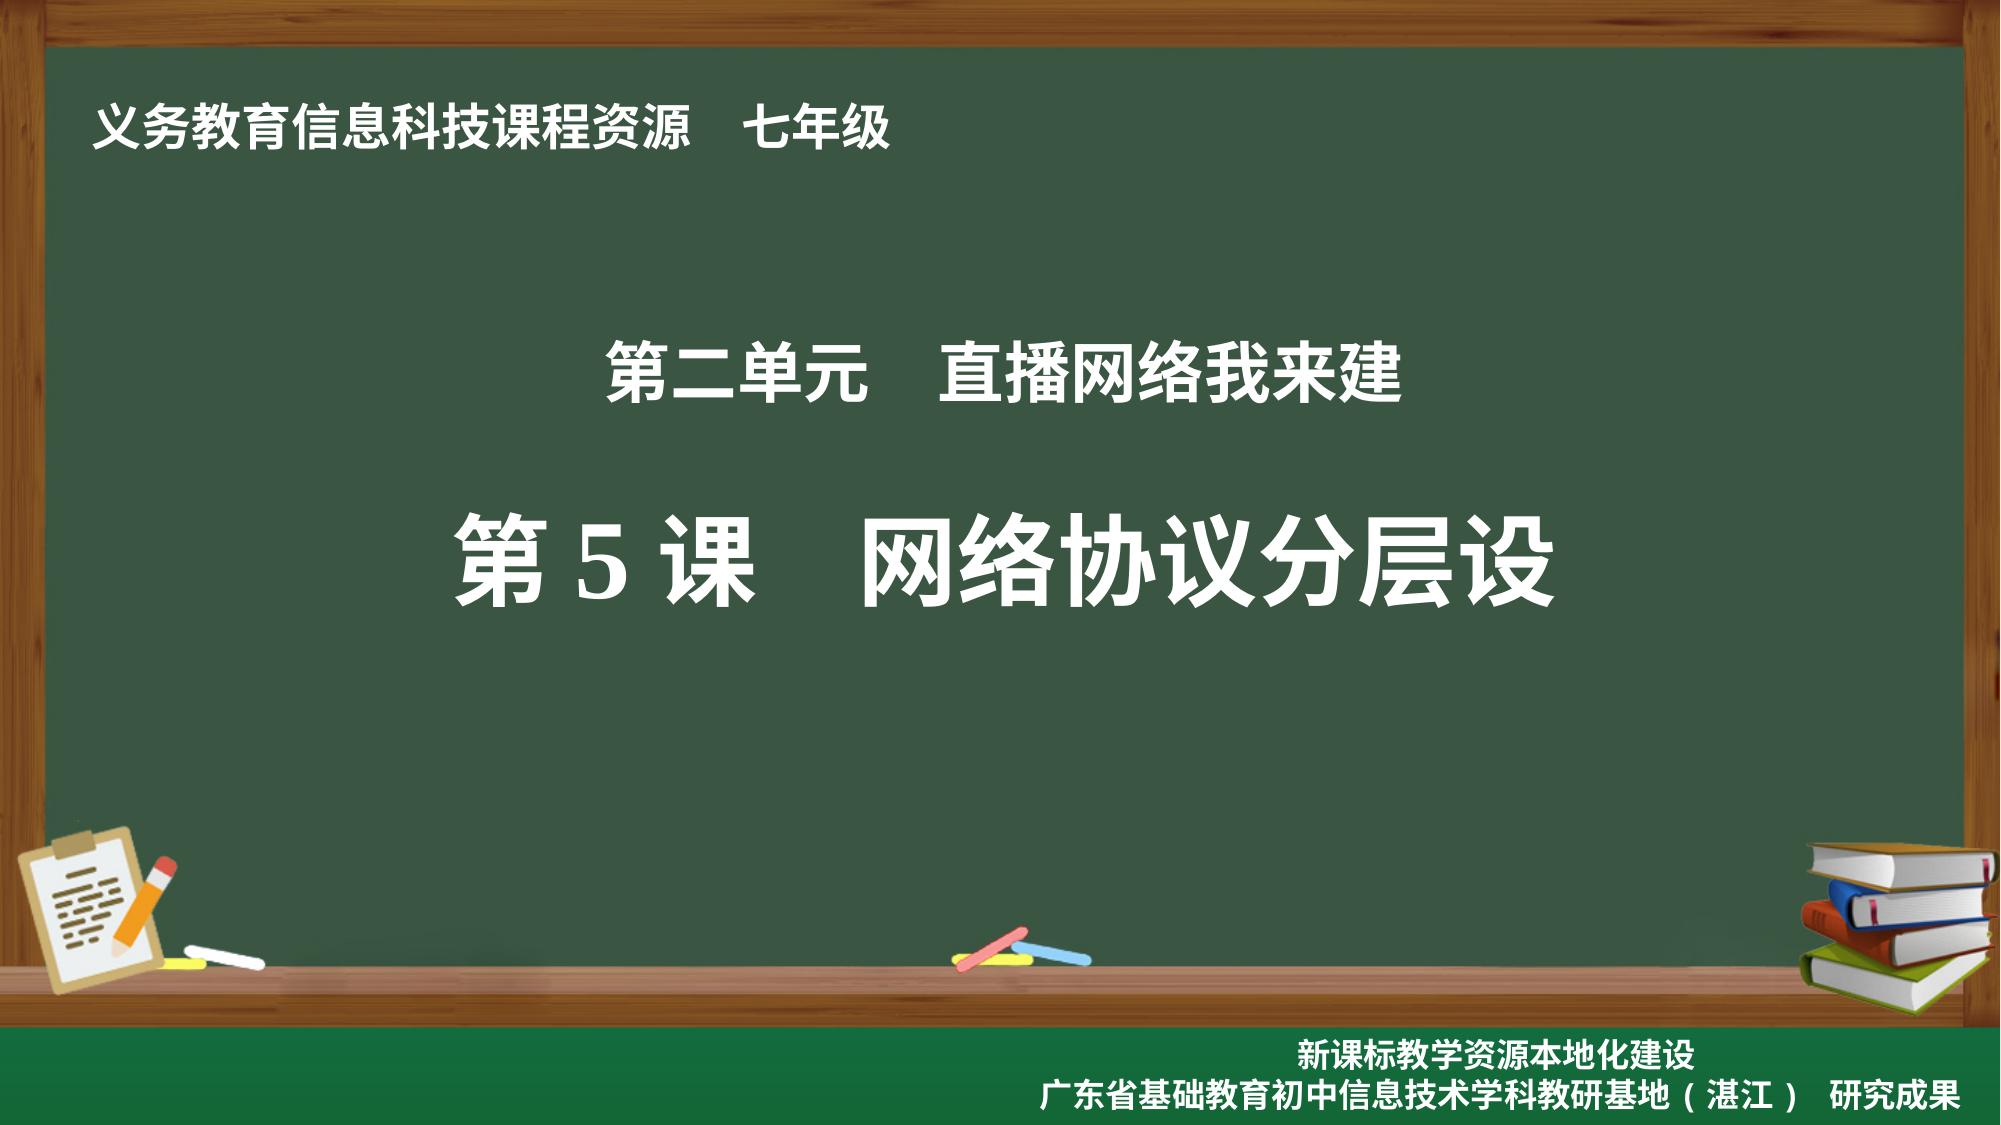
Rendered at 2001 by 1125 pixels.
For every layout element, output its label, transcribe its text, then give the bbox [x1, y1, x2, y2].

text_box 第二单元 直播网络我来建 [47, 323, 1962, 419]
text_box 义务教育信息科技课程资源 七年级 [72, 87, 911, 171]
text_box 新课标教学资源本地化建设 广东省基础教育初中信息技术学科教研基地(湛江) 研究成果 [1007, 1027, 1994, 1118]
picture [0, 0, 2001, 1125]
text_box 第5课 网络协议分层设 [47, 493, 1962, 659]
